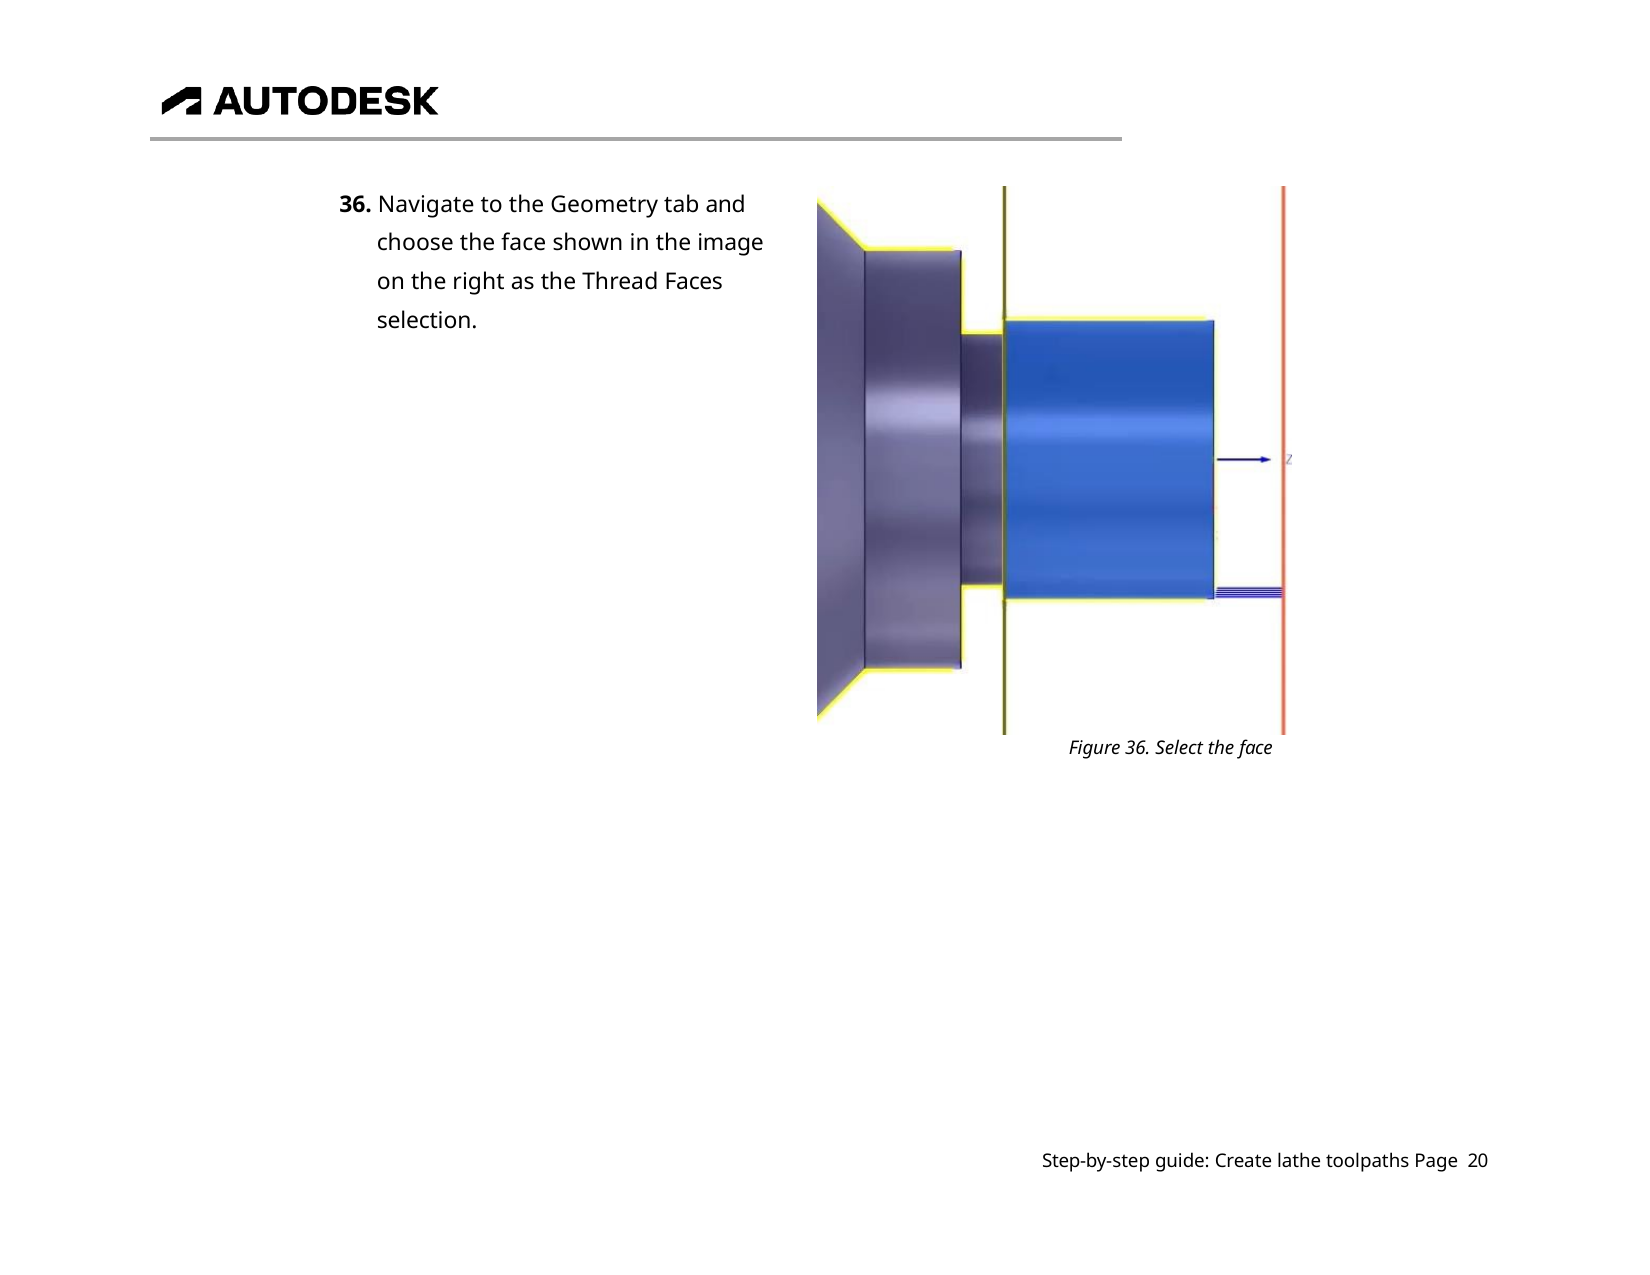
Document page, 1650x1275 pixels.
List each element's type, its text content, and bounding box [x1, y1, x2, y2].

picture [161, 86, 439, 115]
slide_number Step-by-step guide: Create lathe toolpaths Page 20 [1040, 1145, 1509, 1275]
table_header Figure 36. Select the face [791, 187, 1297, 780]
table_header 36. Navigate to the Geometry tab and choose the face shown in the image on the right as the Thread Faces selection. [334, 187, 791, 780]
picture [817, 186, 1293, 735]
